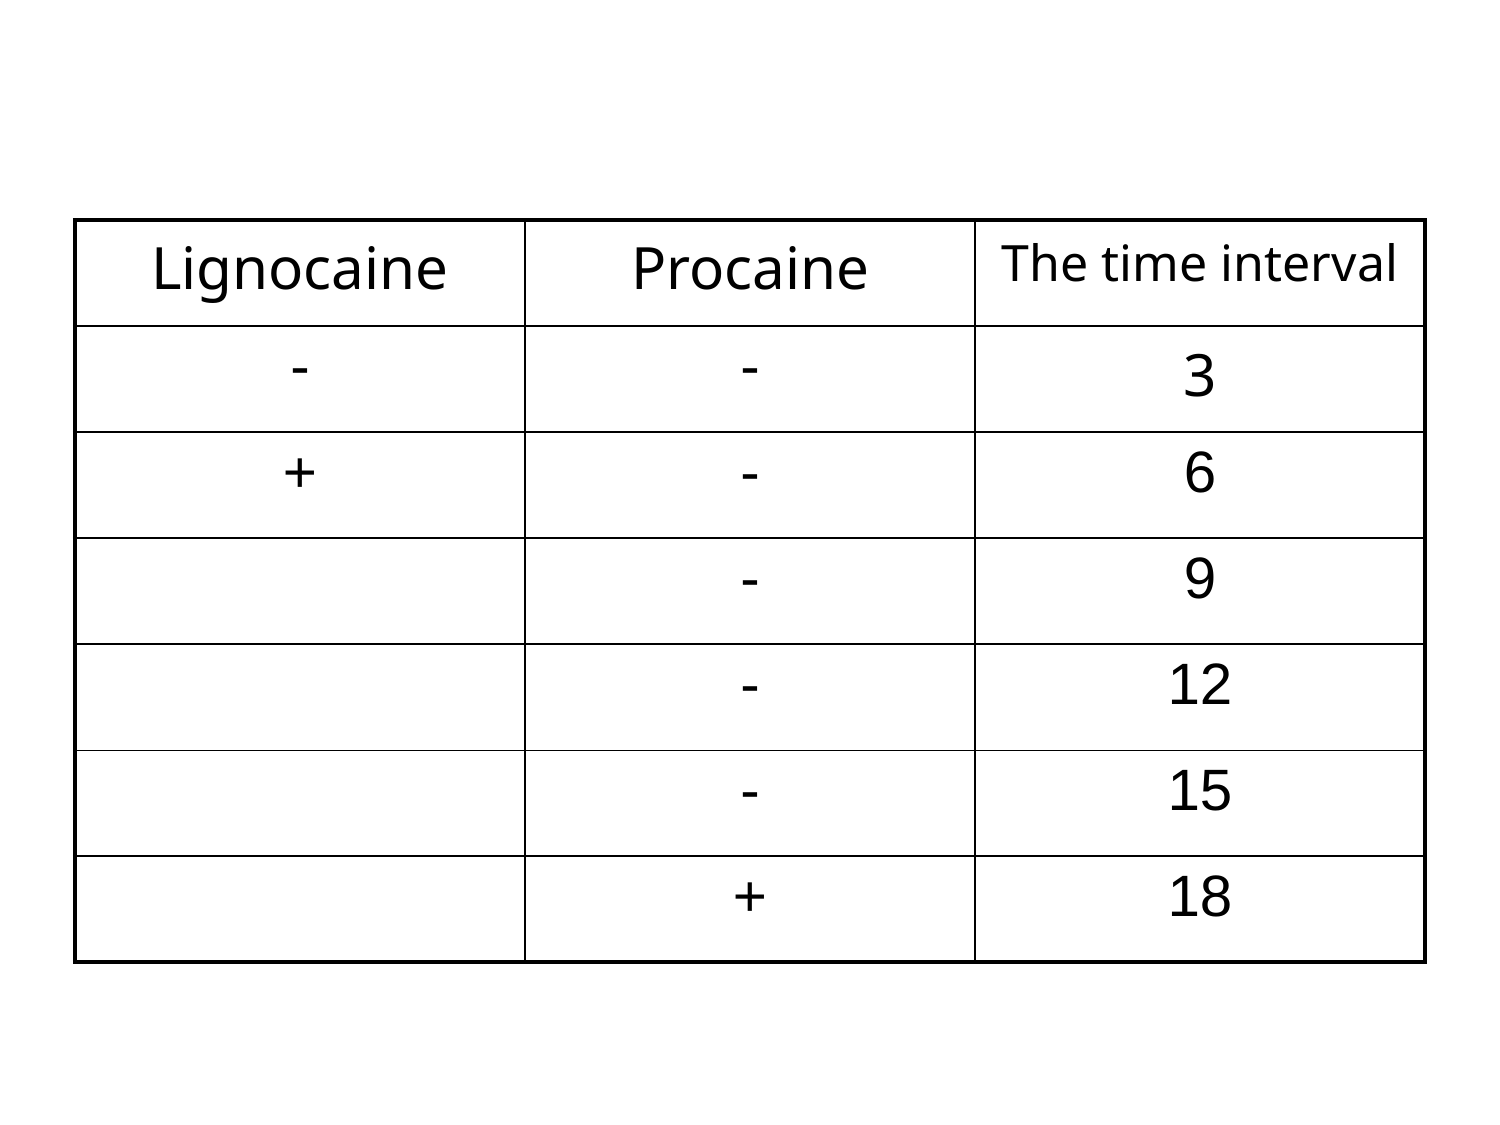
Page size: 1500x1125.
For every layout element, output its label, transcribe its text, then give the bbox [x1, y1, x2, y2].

table_cell - [77, 327, 524, 431]
table_cell - [526, 645, 974, 750]
table_cell 12 [976, 645, 1423, 750]
table_cell 18 [976, 857, 1423, 960]
table_cell - [526, 539, 974, 643]
table_cell - [526, 751, 974, 855]
table_header Procaine [526, 222, 974, 325]
table_cell [77, 751, 524, 855]
table_cell + [77, 433, 524, 537]
table_cell 9 [976, 539, 1423, 643]
table_cell 3 [976, 327, 1423, 431]
table_cell [77, 857, 524, 960]
table_cell [77, 645, 524, 750]
table_cell [77, 539, 524, 643]
table_cell 6 [976, 433, 1423, 537]
table_header Lignocaine [77, 222, 524, 325]
table_header The time interval [976, 222, 1423, 325]
table_cell - [526, 327, 974, 431]
table_cell - [526, 433, 974, 537]
table_cell 15 [976, 751, 1423, 855]
table_cell + [526, 857, 974, 960]
